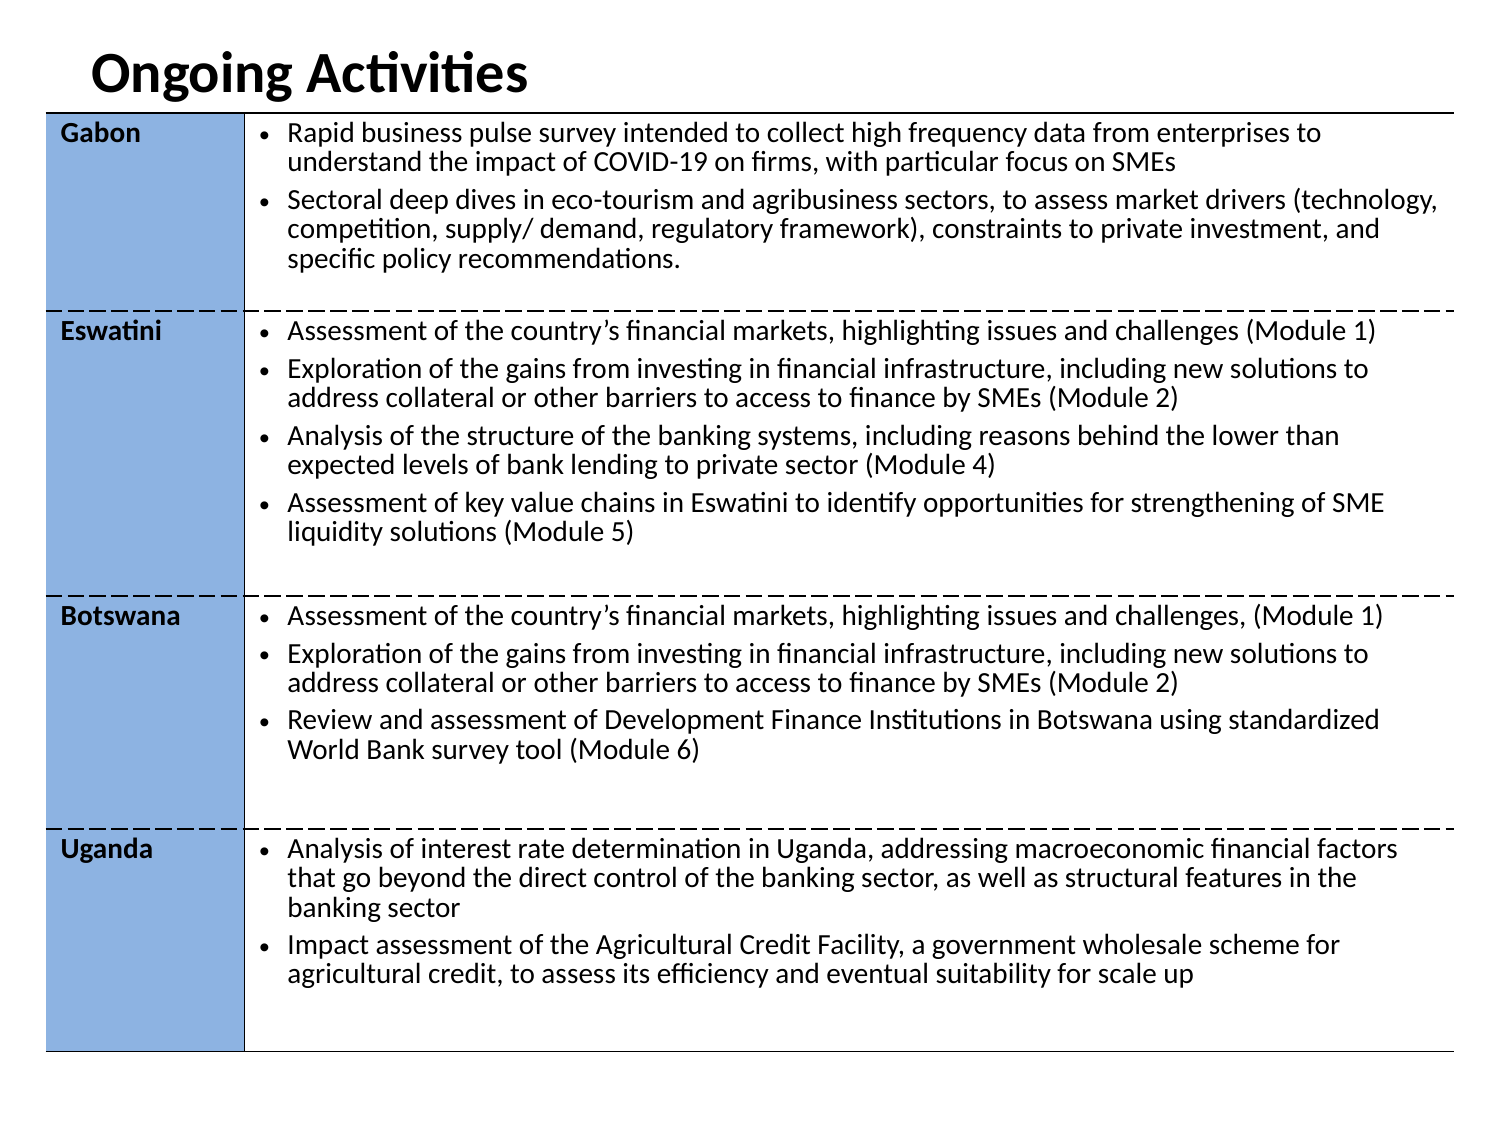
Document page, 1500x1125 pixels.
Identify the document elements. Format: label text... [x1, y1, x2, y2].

table_cell Assessment of the country’s financial markets, highlighting issues and challenges (Module 1) Exploration of the gains from investing in financial infrastructure, including new solutions to address collateral or other barriers to access to finance by SMEs (Module 2) Analysis of the structure of the banking systems, including reasons behind the lower than expected levels of bank lending to private sector (Module 4) Assessment of key value chains in Eswatini to identify opportunities for strengthening of SME liquidity solutions (Module 5) [245, 311, 1454, 596]
table_cell Uganda [46, 829, 244, 1051]
table_cell Botswana [46, 596, 244, 829]
table_cell Assessment of the country’s financial markets, highlighting issues and challenges, (Module 1) Exploration of the gains from investing in financial infrastructure, including new solutions to address collateral or other barriers to access to finance by SMEs (Module 2) Review and assessment of Development Finance Institutions in Botswana using standardized World Bank survey tool (Module 6) [245, 596, 1454, 829]
table_cell Analysis of interest rate determination in Uganda, addressing macroeconomic financial factors that go beyond the direct control of the banking sector, as well as structural features in the banking sector Impact assessment of the Agricultural Credit Facility, a government wholesale scheme for agricultural credit, to assess its efficiency and eventual suitability for scale up [245, 829, 1454, 1051]
table_cell Eswatini [46, 311, 244, 596]
table_header Rapid business pulse survey intended to collect high frequency data from enterprises to understand the impact of COVID-19 on firms, with particular focus on SMEs Sectoral deep dives in eco-tourism and agribusiness sectors, to assess market drivers (technology, competition, supply/ demand, regulatory framework), constraints to private investment, and specific policy recommendations. [245, 114, 1454, 311]
text_box Ongoing Activities [76, 27, 544, 112]
table_header Gabon [46, 114, 244, 311]
